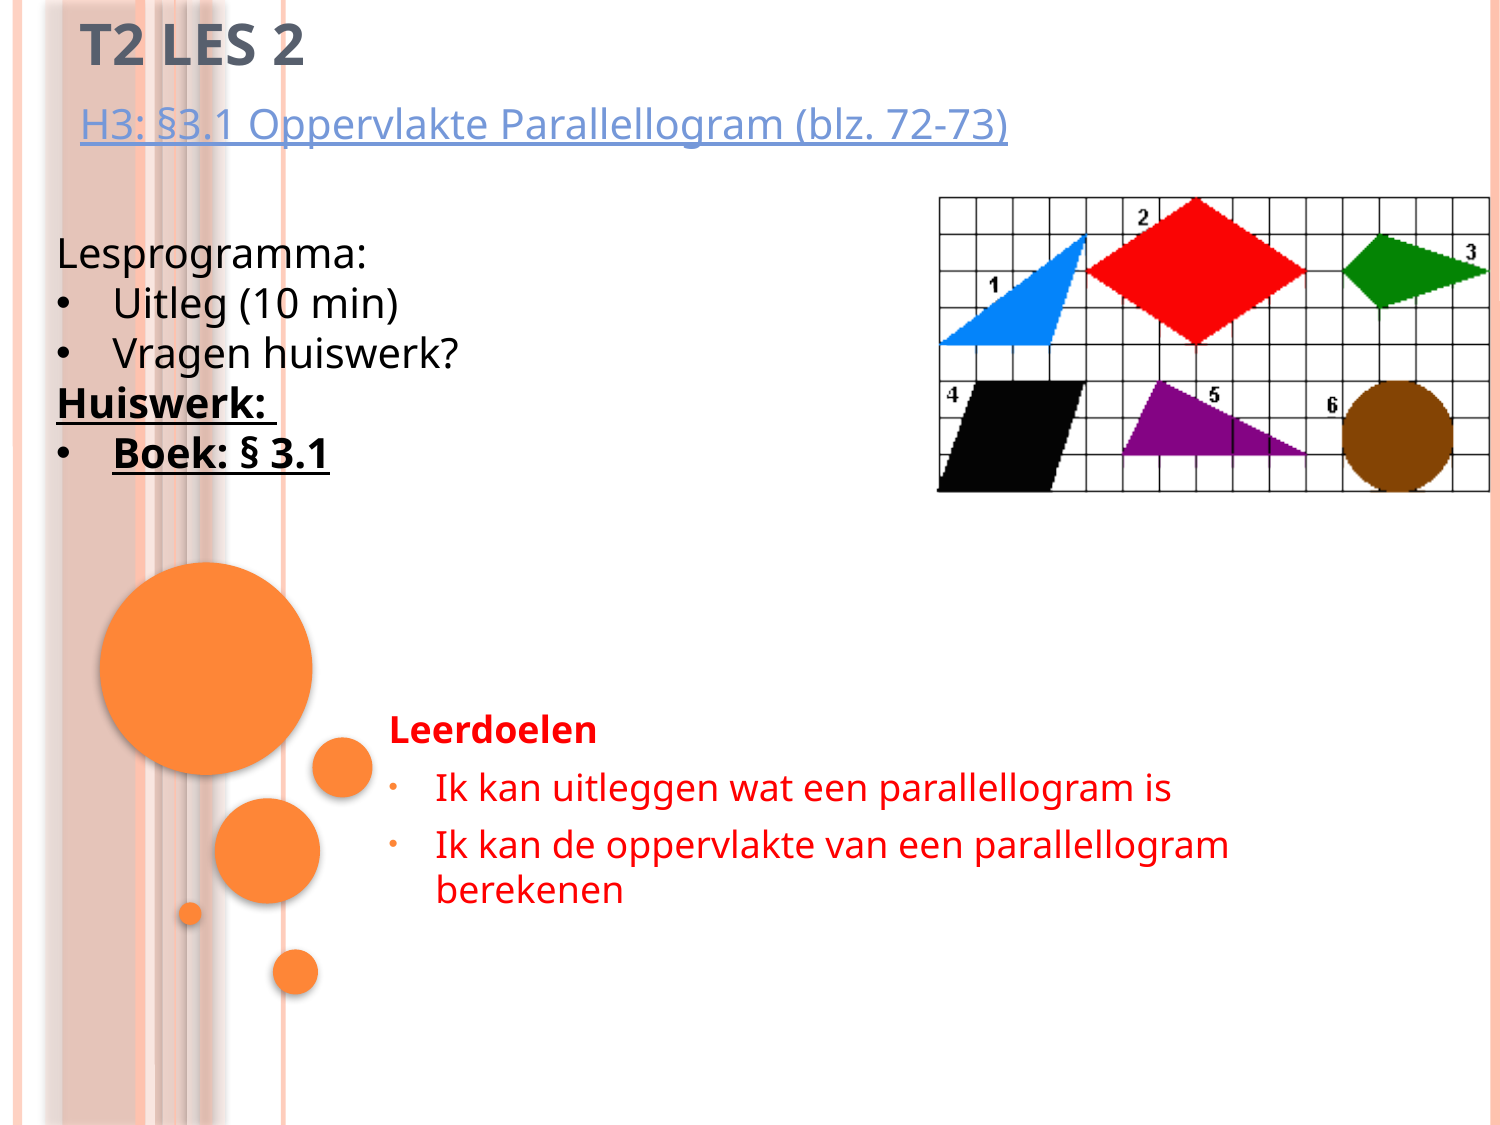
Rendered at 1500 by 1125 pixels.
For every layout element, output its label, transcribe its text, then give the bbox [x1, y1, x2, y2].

text_box H3: §3.1 Oppervlakte Parallellogram (blz. 72-73) [64, 90, 1483, 155]
subtitle Leerdoelen Ik kan uitleggen wat een parallellogram is Ik kan de oppervlakte van een parallellogram berekenen [373, 698, 1387, 983]
text_box Lesprogramma: Uitleg (10 min) Vragen huiswerk? Huiswerk: Boek: § 3.1 [41, 219, 1353, 535]
title T2 les 2 [64, 0, 1078, 90]
picture [933, 191, 1500, 500]
